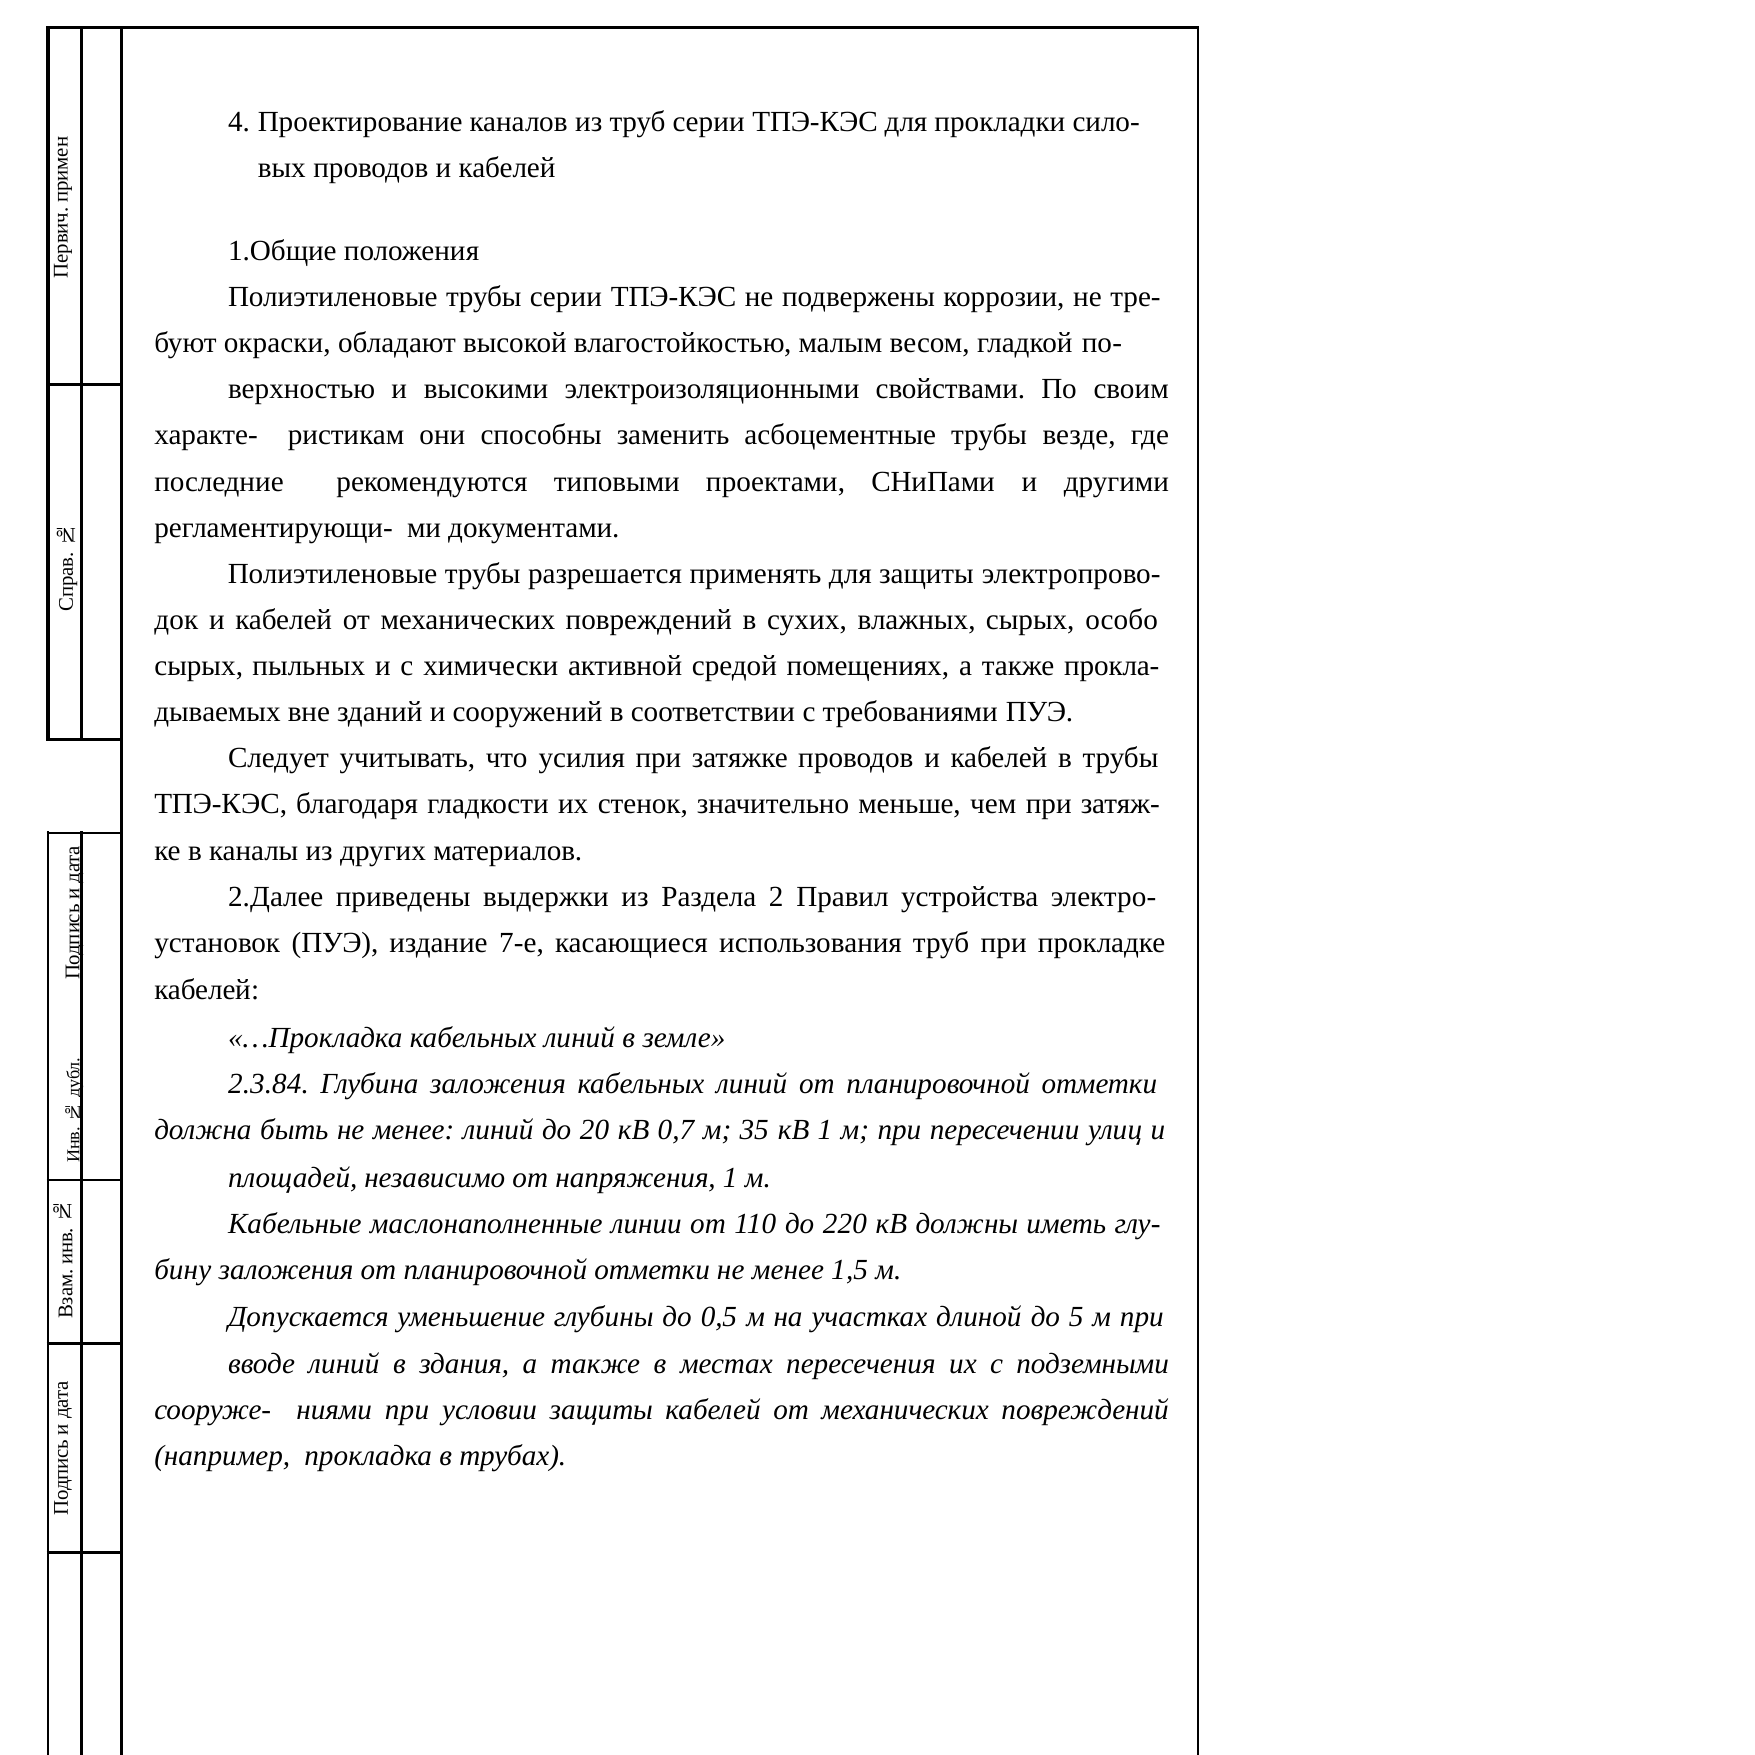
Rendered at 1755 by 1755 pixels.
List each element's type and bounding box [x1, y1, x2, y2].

table_header [83, 29, 120, 383]
table_cell [83, 386, 120, 738]
table_header [123, 29, 1197, 1755]
table_header [50, 29, 80, 383]
table_cell [49, 834, 80, 1179]
table_cell [83, 1345, 120, 1551]
table_cell [83, 1181, 120, 1342]
table_cell [50, 386, 80, 738]
table_cell [83, 1554, 120, 1755]
table_cell [48, 741, 120, 832]
table_cell [49, 1181, 80, 1342]
table_cell [83, 834, 120, 1179]
table_cell [49, 1345, 80, 1551]
table_cell [49, 1554, 80, 1755]
